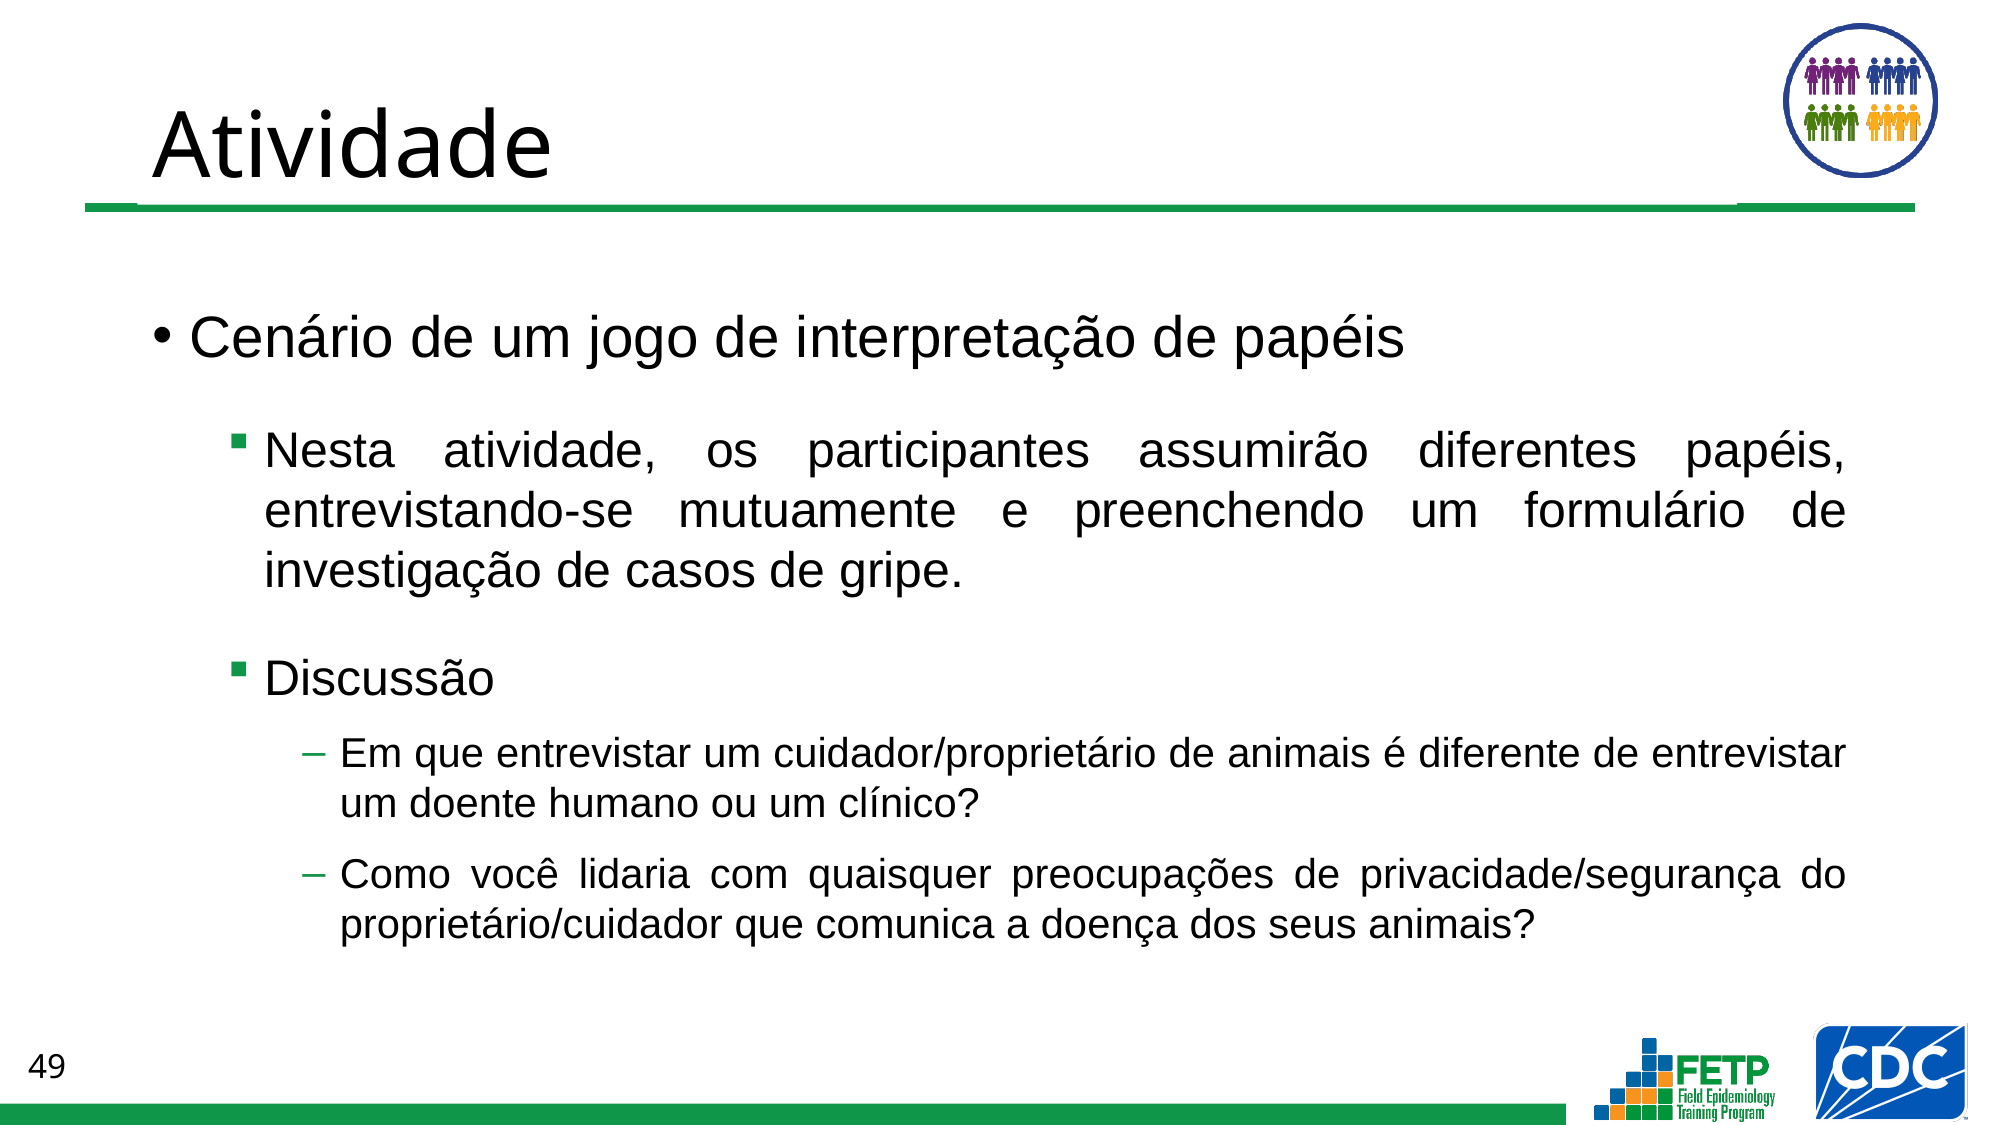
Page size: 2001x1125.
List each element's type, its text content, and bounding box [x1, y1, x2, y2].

list Cenário de um jogo de interpretação de papéis Nesta atividade, os participantes assumirão diferentes papéis, entrevistando-se mutuamente e preenchendo um formulário de investigação de casos de gripe. Discussão Em que entrevistar um cuidador/proprietário de animais é diferente de entrevistar um doente humano ou um clínico? Como você lidaria com quaisquer preocupações de privacidade/segurança do proprietário/cuidador que comunica a doença dos seus animais? [137, 242, 1863, 1004]
picture [1783, 23, 1938, 179]
picture [1813, 1023, 1968, 1122]
title Atividade [137, 73, 1738, 205]
picture [1594, 1038, 1775, 1122]
